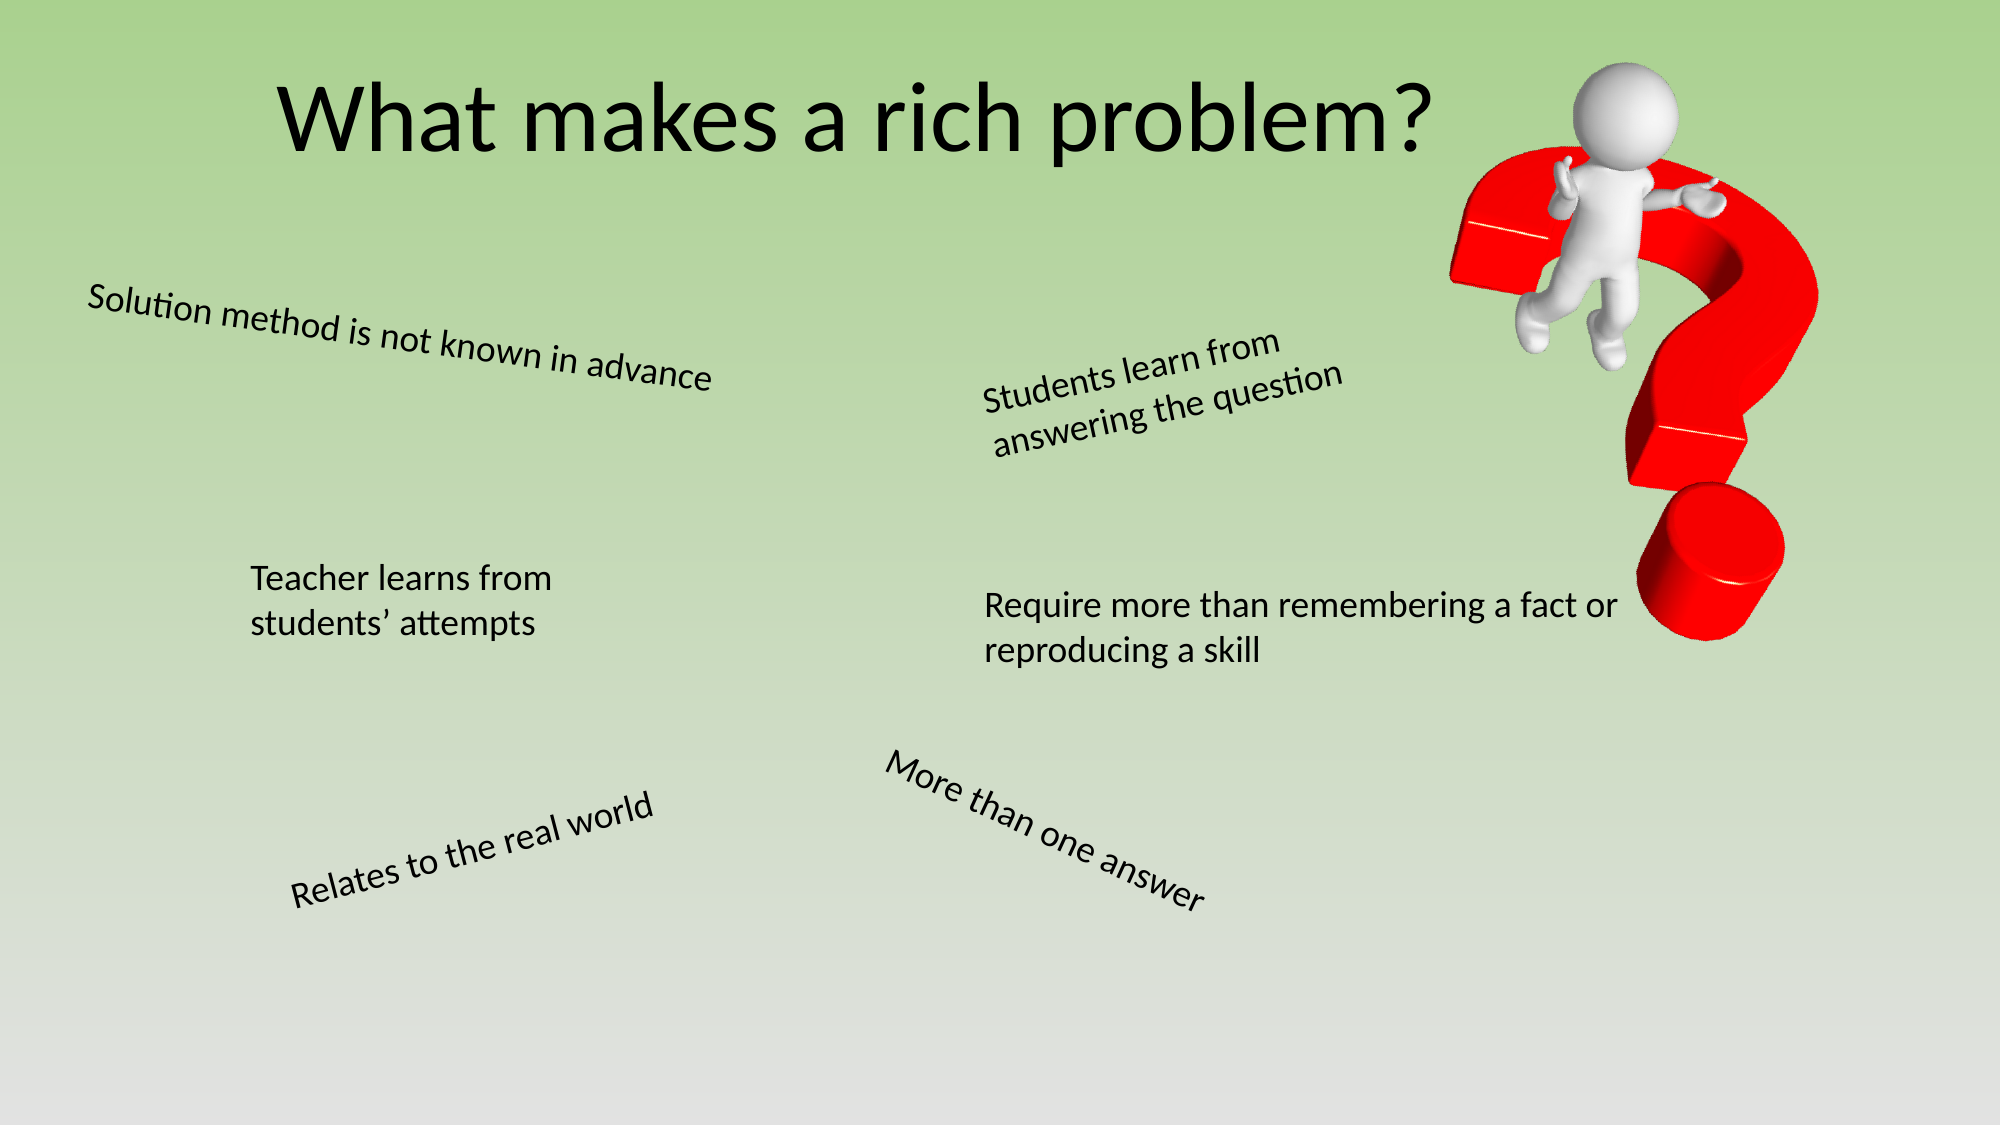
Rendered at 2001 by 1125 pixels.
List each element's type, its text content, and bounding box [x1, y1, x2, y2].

text_box Require more than remembering a fact or reproducing a skill [969, 572, 1641, 677]
text_box What makes a rich problem? [154, 44, 1560, 180]
text_box Students learn from answering the question [961, 283, 1378, 477]
text_box Relates to the real world [269, 677, 1051, 928]
text_box More than one answer [863, 723, 1399, 1014]
text_box Solution method is not known in advance [63, 261, 863, 473]
text_box Teacher learns from students’ attempts [235, 545, 625, 651]
picture [1302, 0, 2000, 698]
